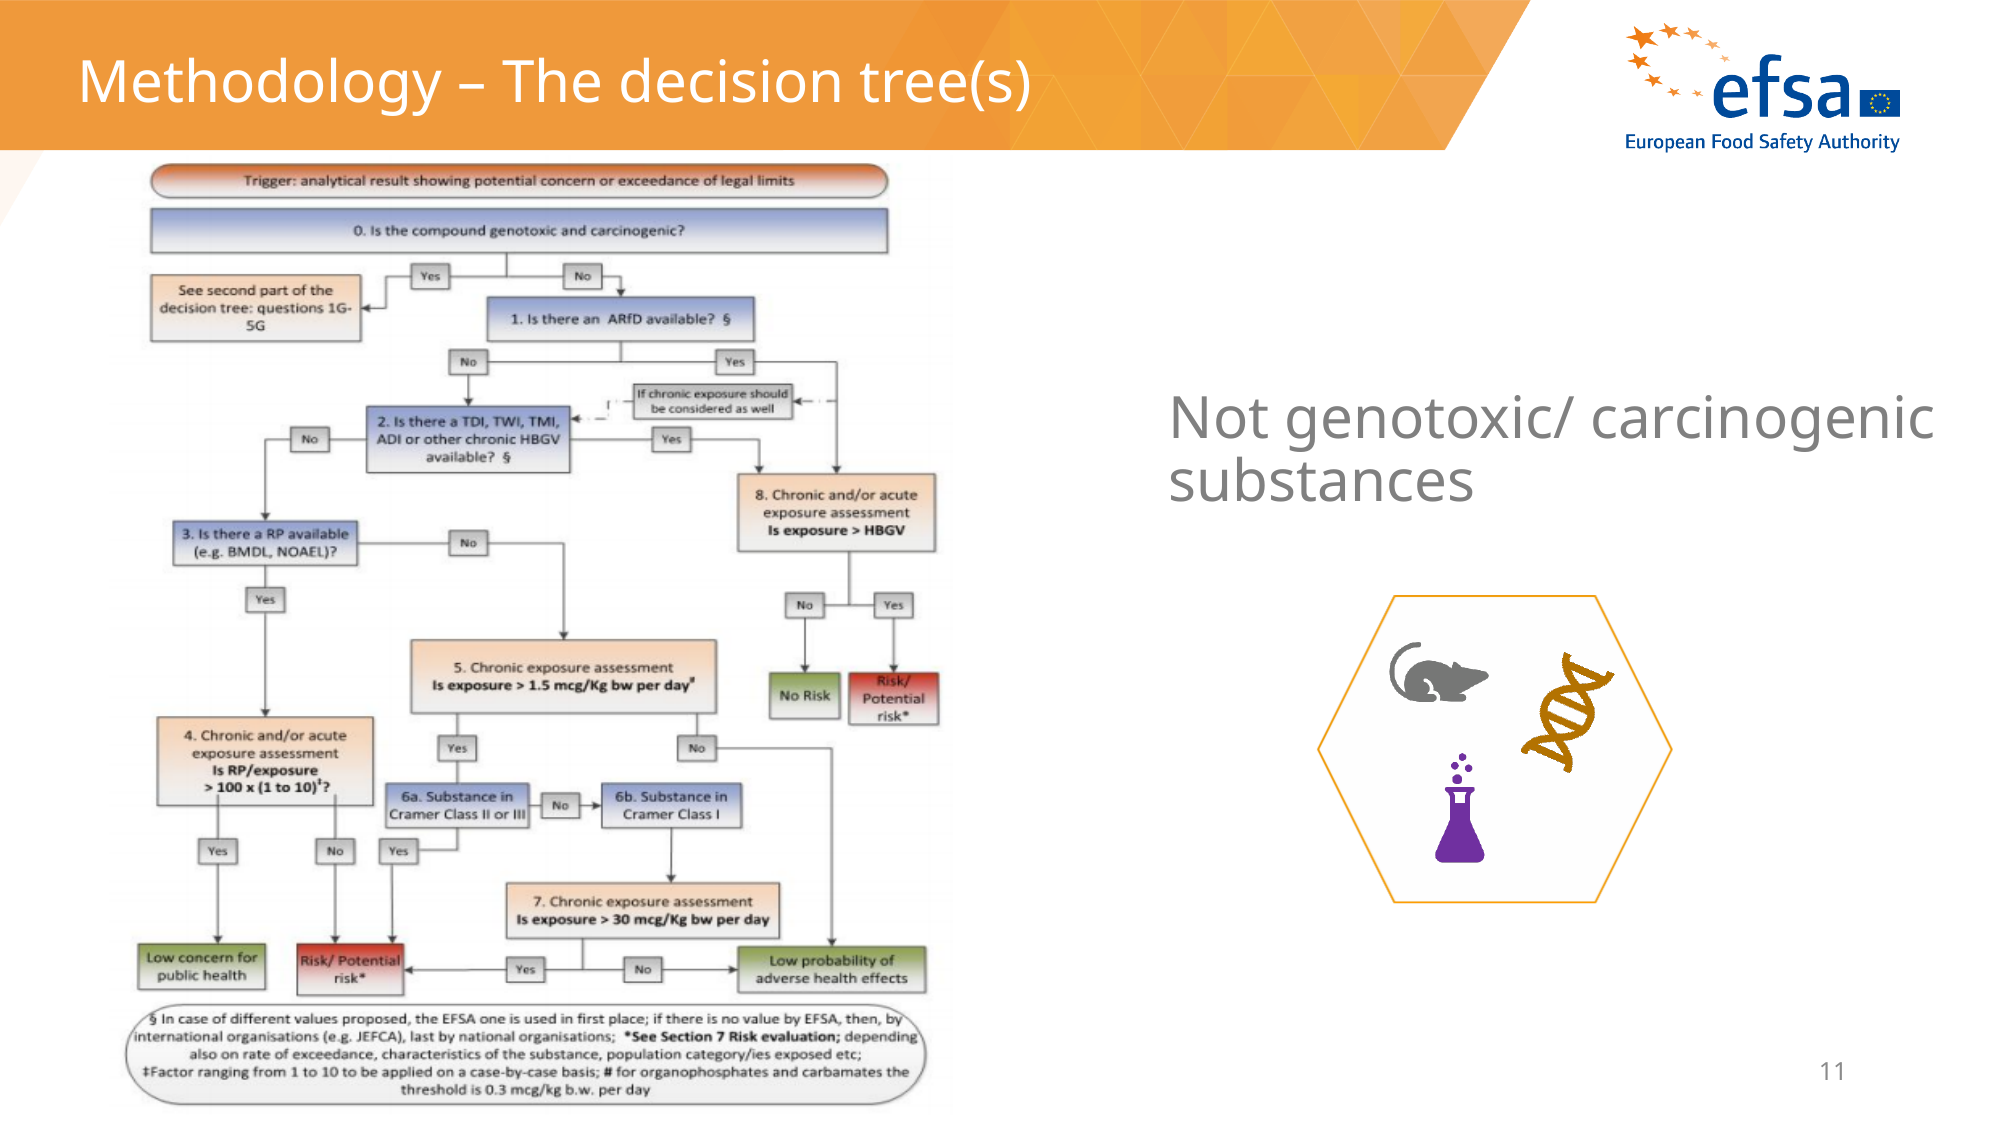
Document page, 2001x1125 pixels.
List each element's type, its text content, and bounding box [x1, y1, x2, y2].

slide_number 11 [1412, 1042, 1863, 1103]
title Methodology – The decision tree(s) [63, 10, 1743, 158]
picture [0, 0, 2000, 1125]
list Not genotoxic/ carcinogenic substances [1154, 381, 2000, 551]
